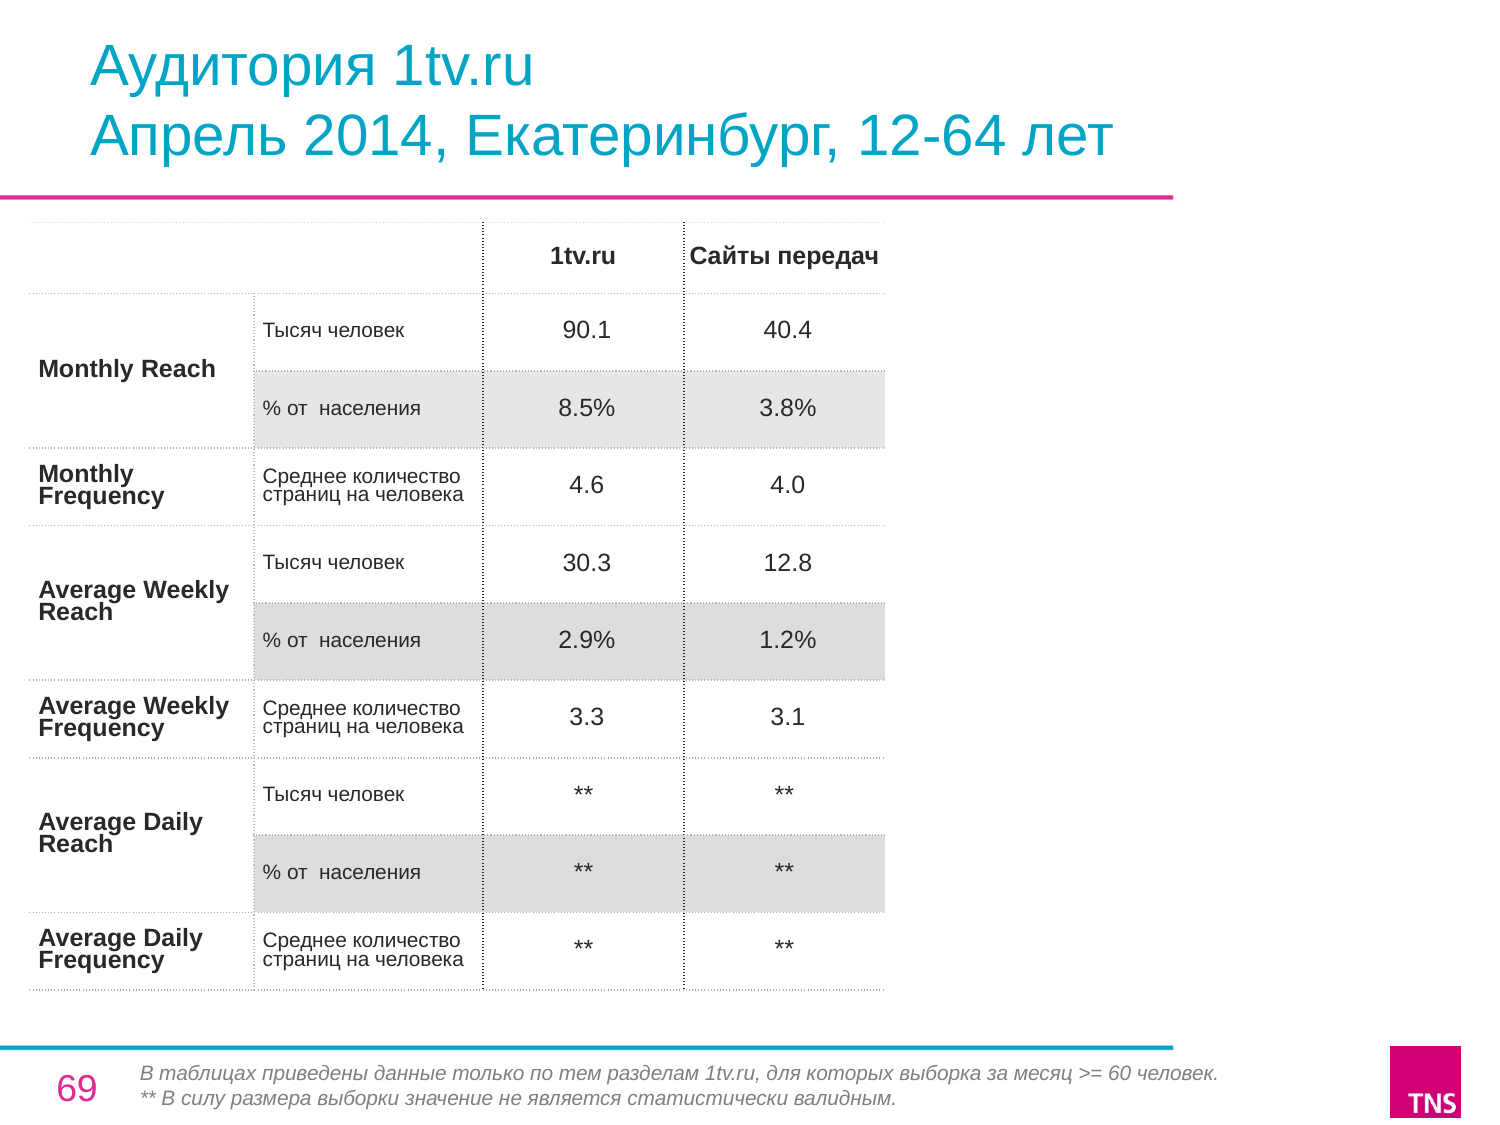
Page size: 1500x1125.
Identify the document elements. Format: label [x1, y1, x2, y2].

title [74, 8, 1476, 187]
table_cell [29, 294, 885, 990]
picture [0, 0, 1500, 1125]
slide_number [40, 1055, 392, 1125]
text_box [124, 1052, 1463, 1117]
table_header [29, 223, 885, 294]
